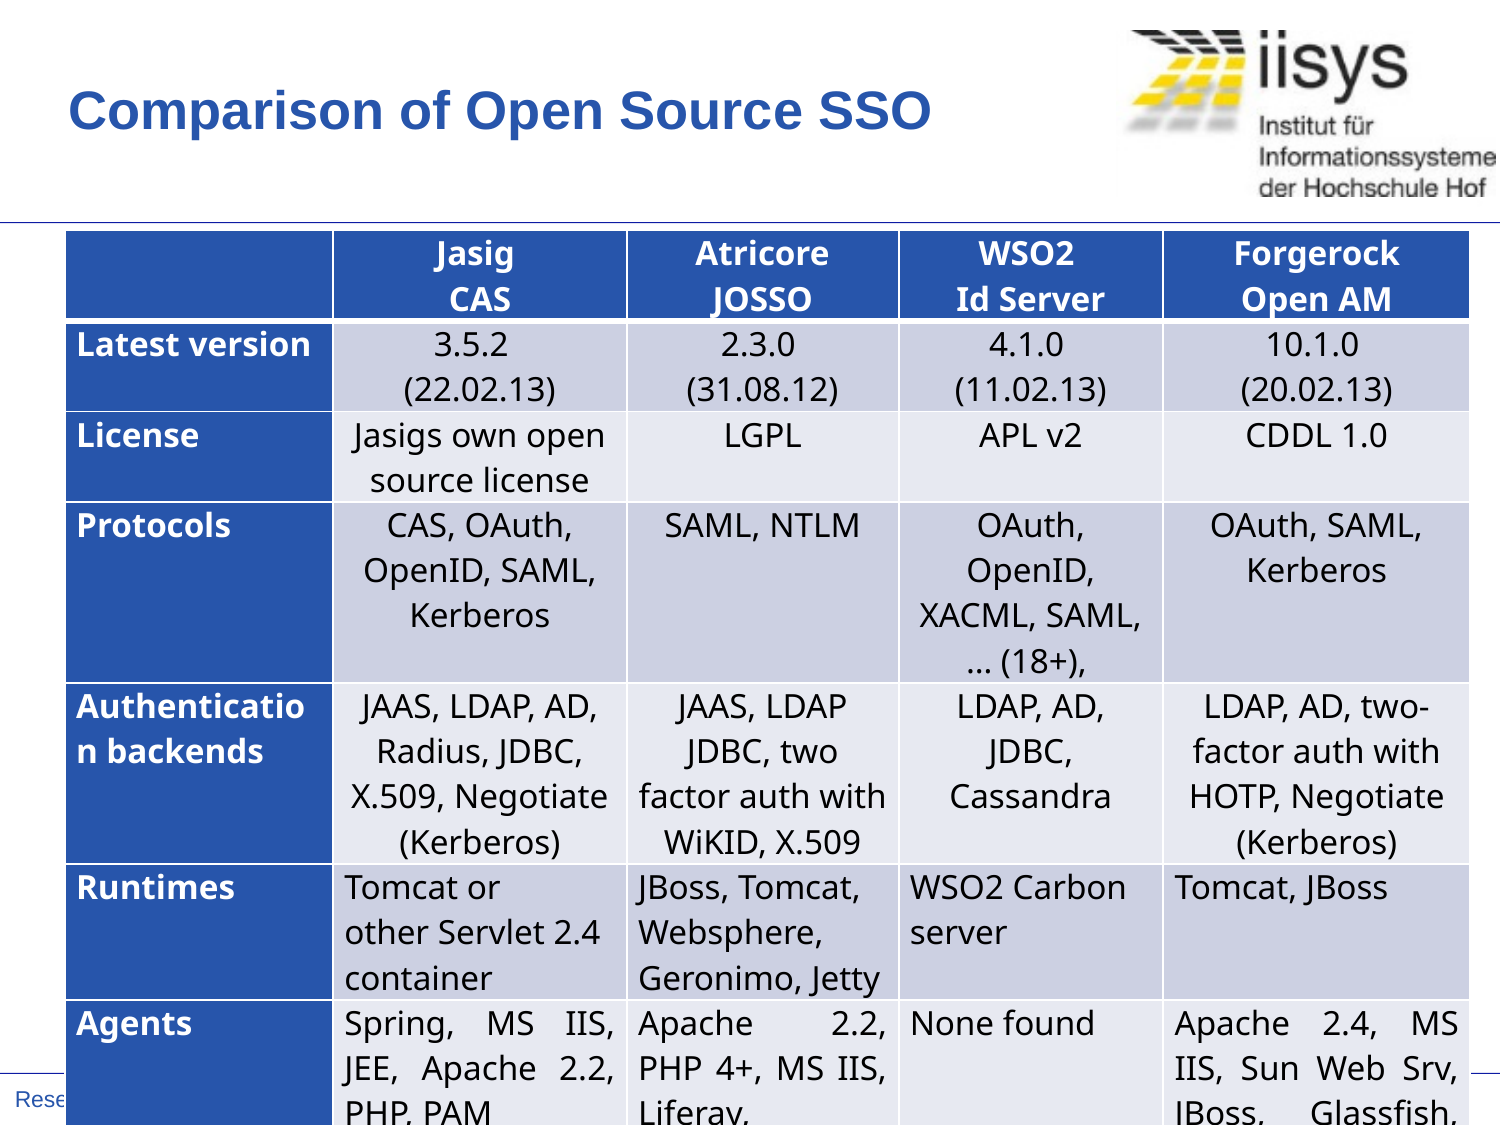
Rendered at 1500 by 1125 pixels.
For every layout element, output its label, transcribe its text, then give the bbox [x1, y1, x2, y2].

title Comparison of Open Source SSO [52, 30, 1139, 185]
table_header WSO2 Id Server [900, 231, 1162, 318]
table_cell 2.3.0 (31.08.12) [628, 324, 898, 411]
table_cell LDAP, AD, two-factor auth with HOTP, Negotiate (Kerberos) [1164, 684, 1469, 863]
table_cell OAuth, OpenID, XACML, SAML, … (18+), [900, 503, 1162, 682]
table_cell Latest version [66, 324, 332, 411]
table_cell Agents [66, 1001, 332, 1125]
table_cell Jasigs own open source license [334, 412, 626, 501]
table_cell 4.1.0 (11.02.13) [900, 324, 1162, 411]
table_cell JAAS, LDAP JDBC, two factor auth with WiKID, X.509 [628, 684, 898, 863]
table_cell Spring, MS IIS, JEE, Apache 2.2, PHP, PAM [334, 1001, 626, 1125]
table_cell 3.5.2 (22.02.13) [334, 324, 626, 411]
table_header [66, 231, 332, 318]
table_cell JAAS, LDAP, AD, Radius, JDBC, X.509, Negotiate (Kerberos) [334, 684, 626, 863]
table_cell Apache 2.4, MS IIS, Sun Web Srv, JBoss, Glassfish, Tomcat, Web Logic Websphere, [1164, 1001, 1469, 1125]
table_cell Tomcat, JBoss [1164, 865, 1469, 999]
table_cell Authentication backends [66, 684, 332, 863]
table_cell CAS, OAuth, OpenID, SAML, Kerberos [334, 503, 626, 682]
picture [1116, 0, 1500, 207]
table_header Atricore JOSSO [628, 231, 898, 318]
table_cell License [66, 412, 332, 501]
table_cell 10.1.0 (20.02.13) [1164, 324, 1469, 411]
table_cell WSO2 Carbon server [900, 865, 1162, 999]
table_cell JBoss, Tomcat, Websphere, Geronimo, Jetty [628, 865, 898, 999]
table_cell LGPL [628, 412, 898, 501]
table_cell Runtimes [66, 865, 332, 999]
table_header Forgerock Open AM [1164, 231, 1469, 318]
table_cell Protocols [66, 503, 332, 682]
table_cell LDAP, AD, JDBC, Cassandra [900, 684, 1162, 863]
table_cell Tomcat or other Servlet 2.4 container [334, 865, 626, 999]
table_cell APL v2 [900, 412, 1162, 501]
table_cell OAuth, SAML, Kerberos [1164, 503, 1469, 682]
table_header Jasig CAS [334, 231, 626, 318]
table_cell SAML, NTLM [628, 503, 898, 682]
table_cell CDDL 1.0 [1164, 412, 1469, 501]
table_cell None found [900, 1001, 1162, 1125]
table_cell Apache 2.2, PHP 4+, MS IIS, Liferay, Alfresco, phpBB, Spring, Coldfusion [628, 1001, 898, 1125]
